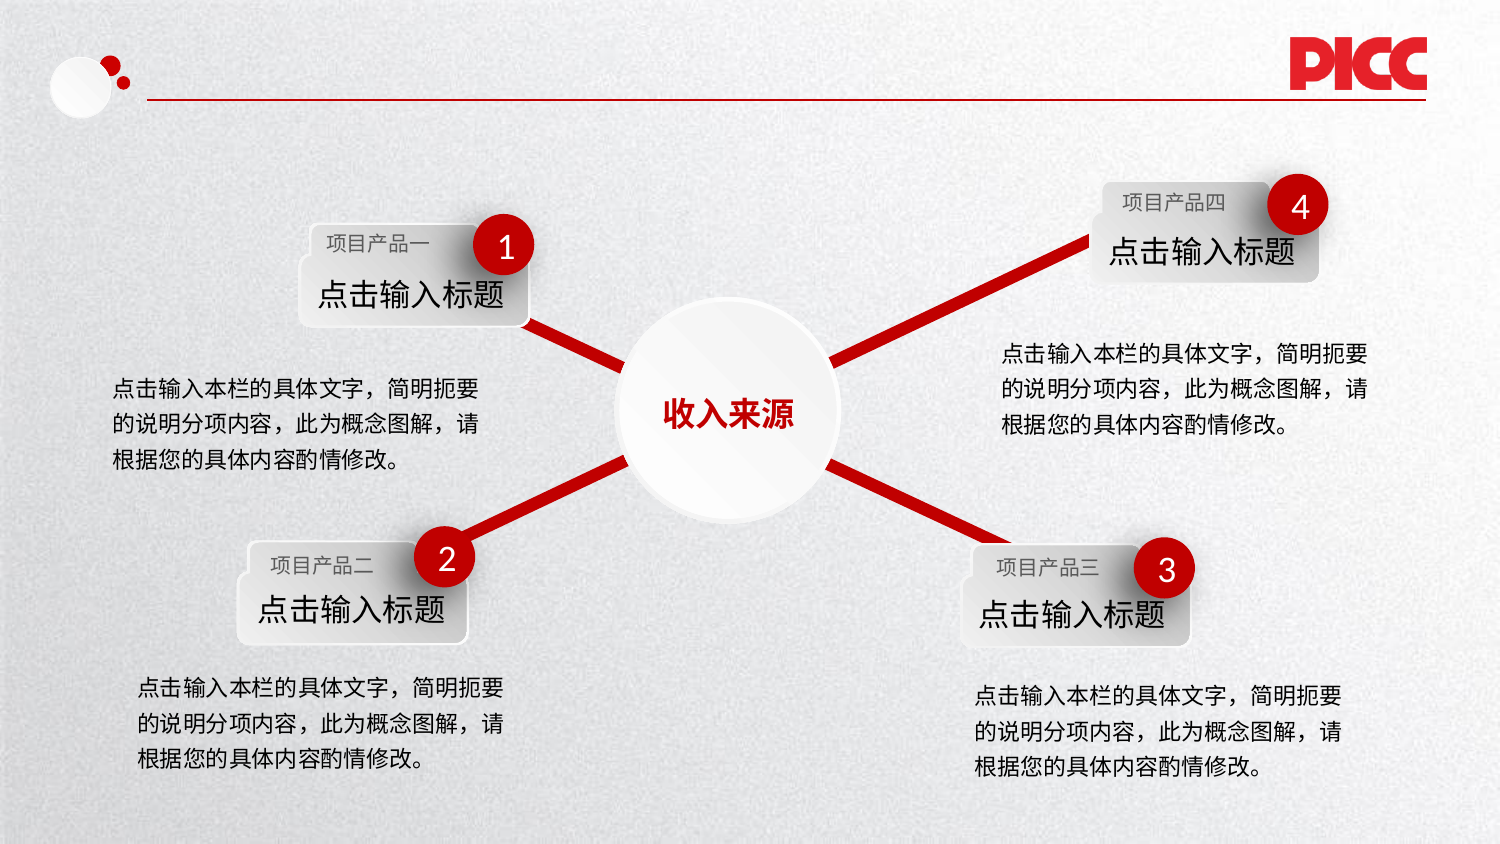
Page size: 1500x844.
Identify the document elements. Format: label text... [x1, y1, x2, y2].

text_box 点击输入本栏的具体文字，简明扼要的说明分项内容，此为概念图解，请根据您的具体内容酌情修改。 [97, 358, 353, 481]
text_box 点击输入本栏的具体文字，简明扼要的说明分项内容，此为概念图解，请根据您的具体内容酌情修改。 [122, 658, 524, 780]
text_box 4 [1278, 171, 1318, 178]
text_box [959, 543, 1193, 649]
picture [0, 0, 1500, 844]
text_box 点击输入本栏的具体文字，简明扼要的说明分项内容，此为概念图解，请根据您的具体内容酌情修改。 [959, 665, 1362, 788]
text_box 1 [480, 211, 527, 221]
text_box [358, 231, 1108, 588]
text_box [298, 222, 531, 328]
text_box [236, 540, 470, 646]
text_box 3 [1145, 535, 1183, 541]
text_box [1089, 179, 1322, 285]
text_box 点击输入本栏的具体文字，简明扼要的说明分项内容，此为概念图解，请根据您的具体内容酌情修改。 [1113, 323, 1388, 446]
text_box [614, 296, 842, 524]
text_box 4 [1327, 189, 1331, 220]
